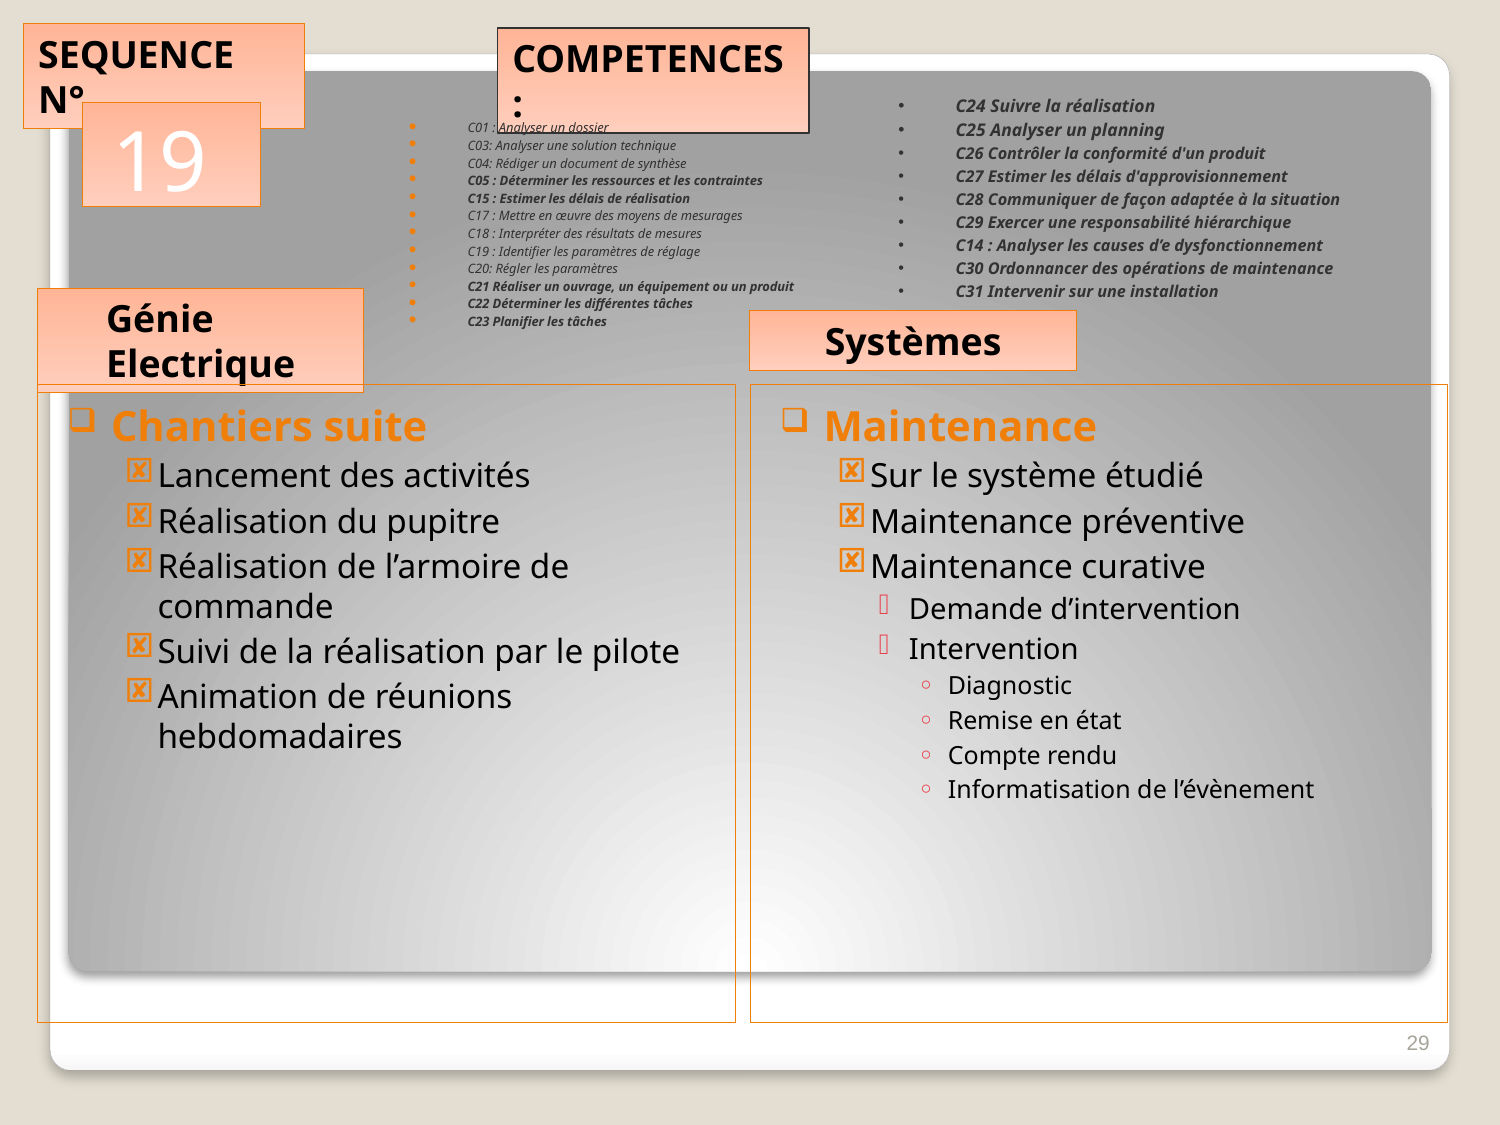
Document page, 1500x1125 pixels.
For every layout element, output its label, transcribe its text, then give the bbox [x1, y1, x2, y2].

list Chantiers suite Lancement des activités Réalisation du pupitre Réalisation de l’armoire de commande Suivi de la réalisation par le pilote Animation de réunions hebdomadaires [37, 384, 736, 1023]
slide_number 29 [1369, 1002, 1445, 1063]
text_box C24 Suivre la réalisation C25 Analyser un planning C26 Contrôler la conformité d'un produit C27 Estimer les délais d'approvisionnement C28 Communiquer de façon adaptée à la situation C29 Exercer une responsabilité hiérarchique C14 : Analyser les causes d’e dysfonctionnement C30 Ordonnancer des opérations de maintenance C31 Intervenir sur une installation [883, 87, 1463, 311]
list 19 [82, 102, 261, 207]
list Maintenance Sur le système étudié Maintenance préventive Maintenance curative Demande d’intervention Intervention Diagnostic Remise en état Compte rendu Informatisation de l’évènement [750, 384, 1448, 1023]
list C01 : Analyser un dossier C03: Analyser une solution technique C04: Rédiger un document de synthèse C05 : Déterminer les ressources et les contraintes C15 : Estimer les délais de réalisation C17 : Mettre en œuvre des moyens de mesurages C18 : Interpréter des résultats de mesures C19 : Identifier les paramètres de réglage C20: Régler les paramètres C21 Réaliser un ouvrage, un équipement ou un produit C22 Déterminer les différentes tâches C23 Planifier les tâches [378, 87, 899, 340]
